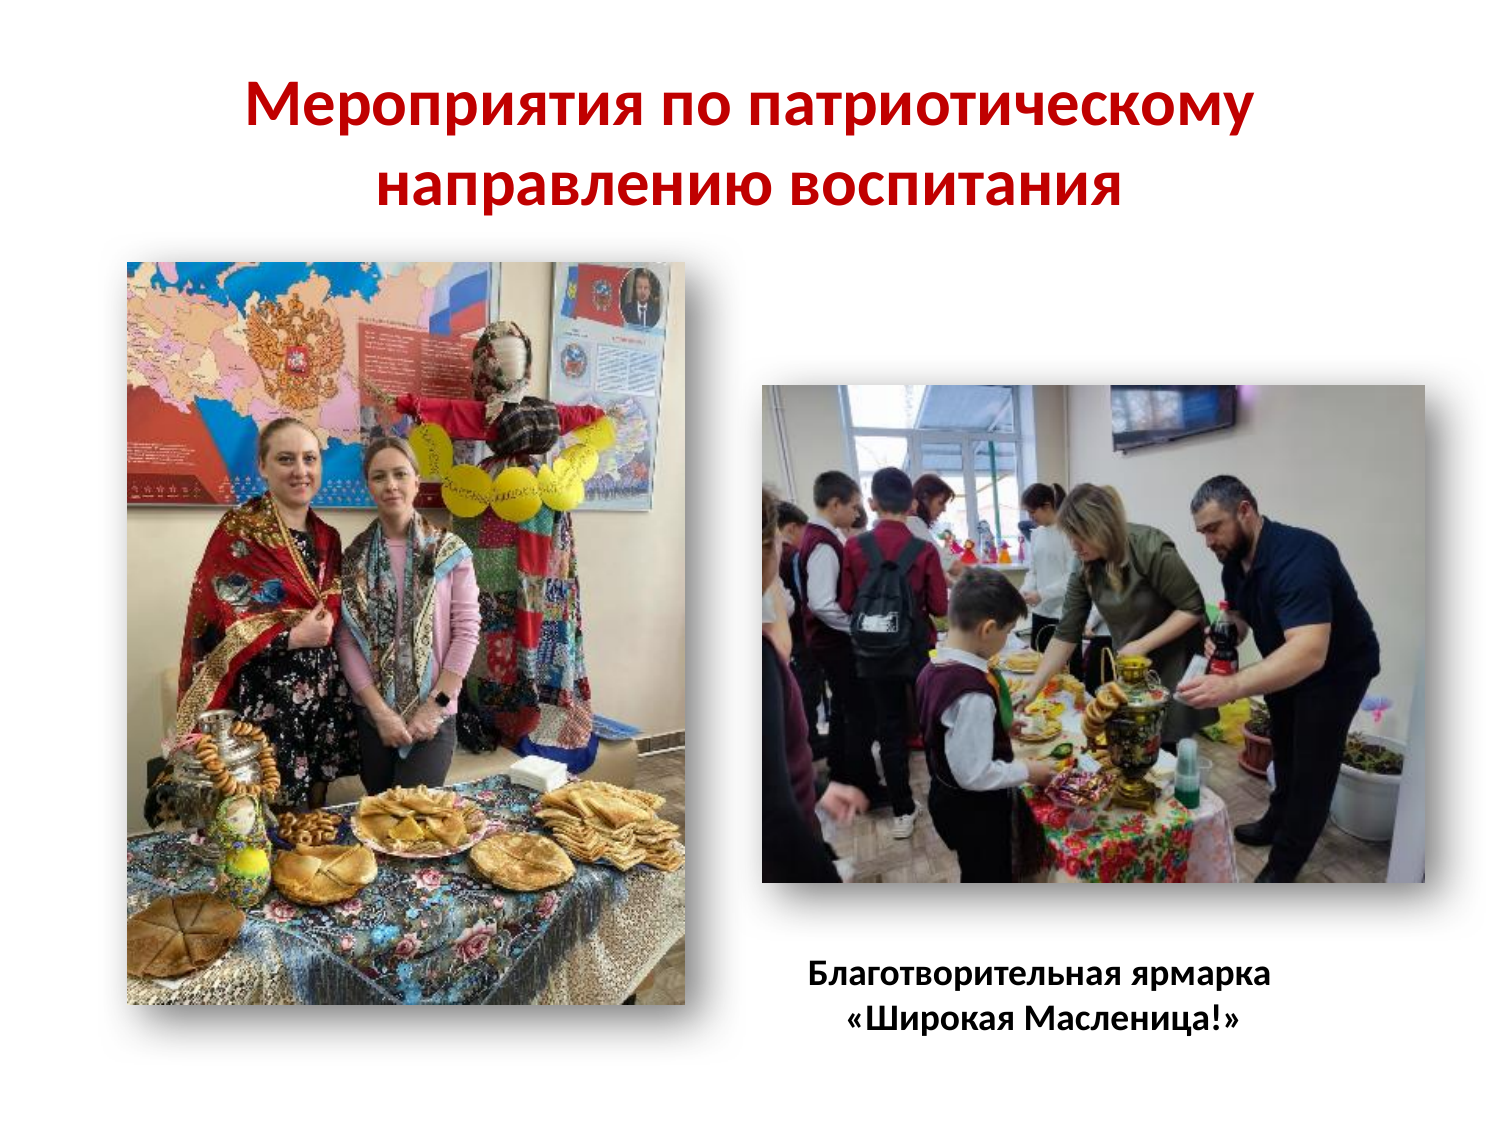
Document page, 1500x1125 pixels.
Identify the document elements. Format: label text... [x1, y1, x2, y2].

text_box Благотворительная ярмарка «Широкая Масленица!» [793, 940, 1296, 1046]
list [762, 384, 1426, 883]
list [127, 262, 685, 1006]
title Мероприятия по патриотическому направлению воспитания [75, 45, 1425, 233]
